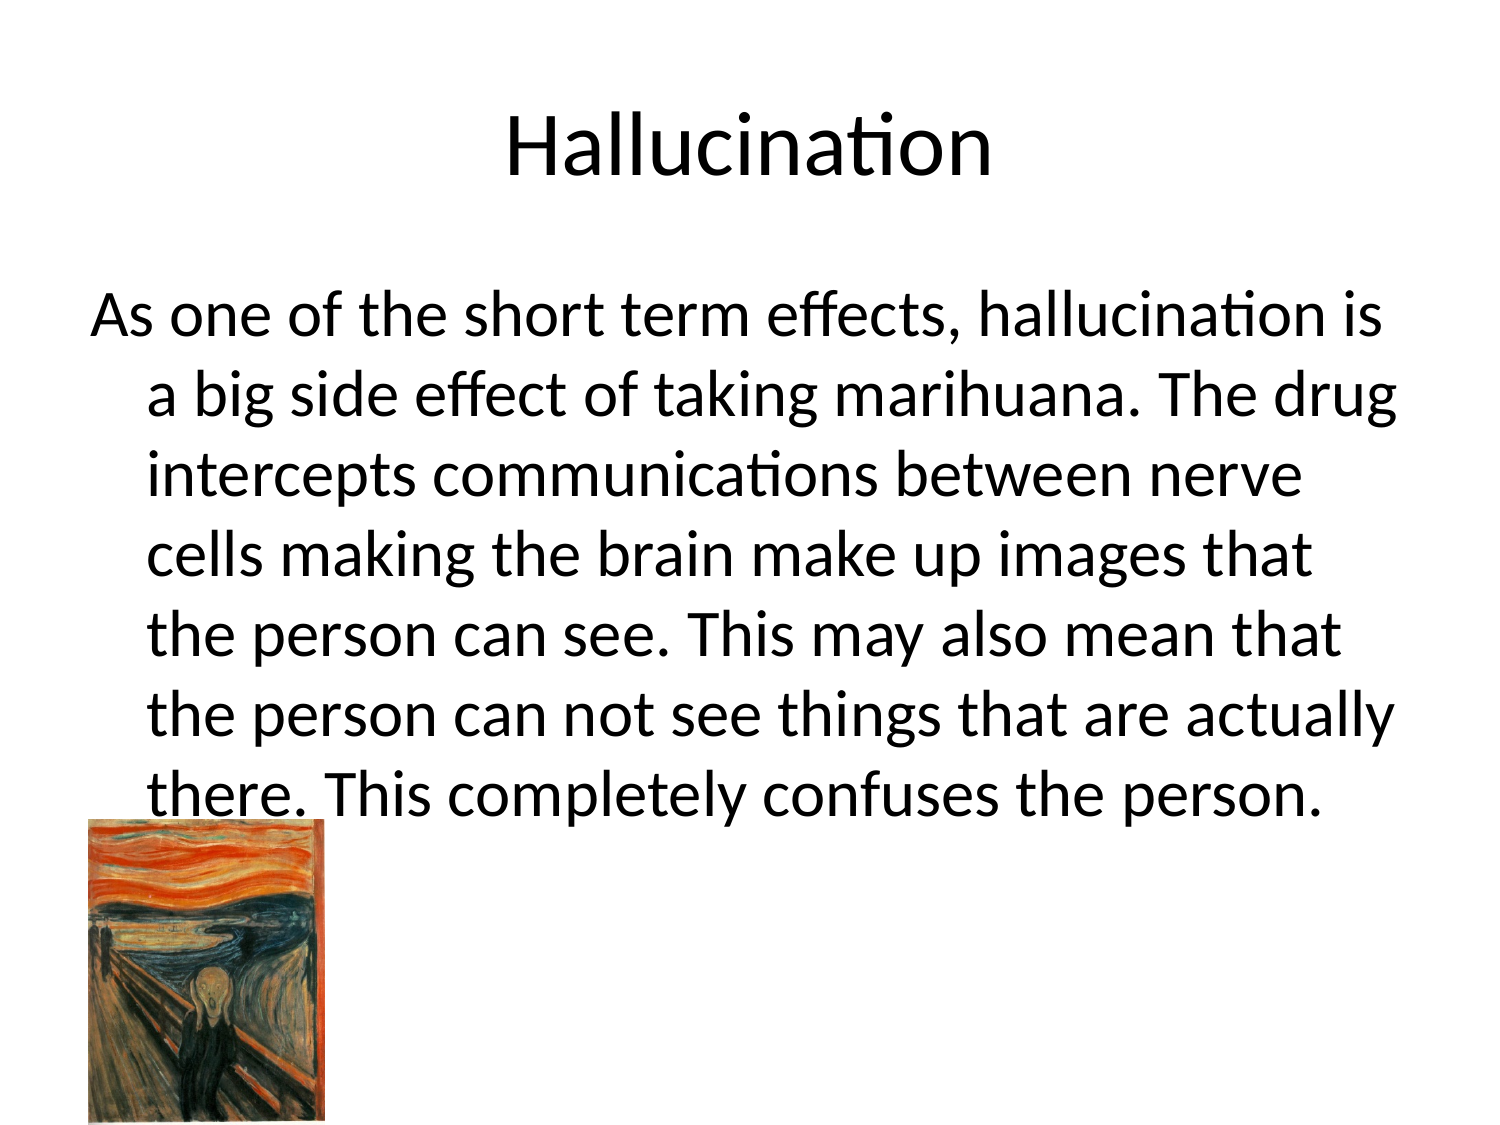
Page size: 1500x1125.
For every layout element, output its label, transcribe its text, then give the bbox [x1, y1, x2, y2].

title Hallucination [75, 45, 1425, 233]
list As one of the short term effects, hallucination is a big side effect of taking marihuana. The drug intercepts communications between nerve cells making the brain make up images that the person can see. This may also mean that the person can not see things that are actually there. This completely confuses the person. [75, 262, 1425, 1005]
picture [88, 819, 325, 1125]
